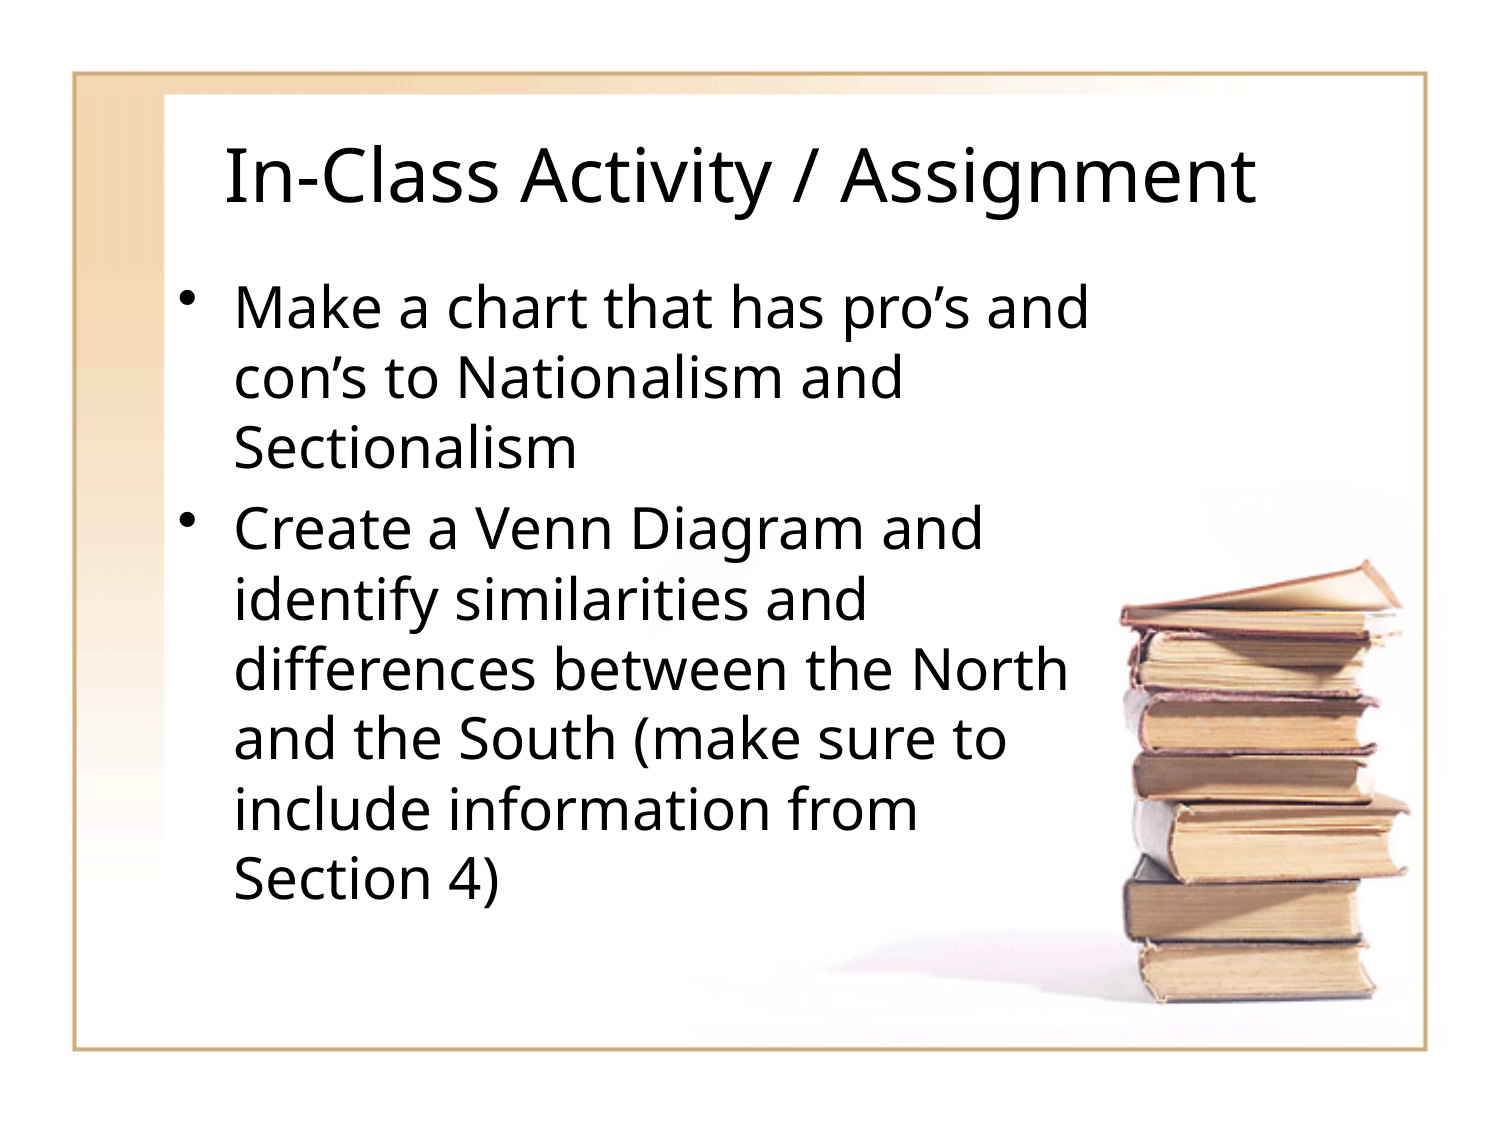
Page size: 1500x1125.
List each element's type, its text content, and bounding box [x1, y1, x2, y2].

picture [0, 0, 1500, 1125]
title In-Class Activity / Assignment [209, 112, 1373, 233]
list Make a chart that has pro’s and con’s to Nationalism and Sectionalism Create a Venn Diagram and identify similarities and differences between the North and the South (make sure to include information from Section 4) [162, 262, 1126, 1006]
